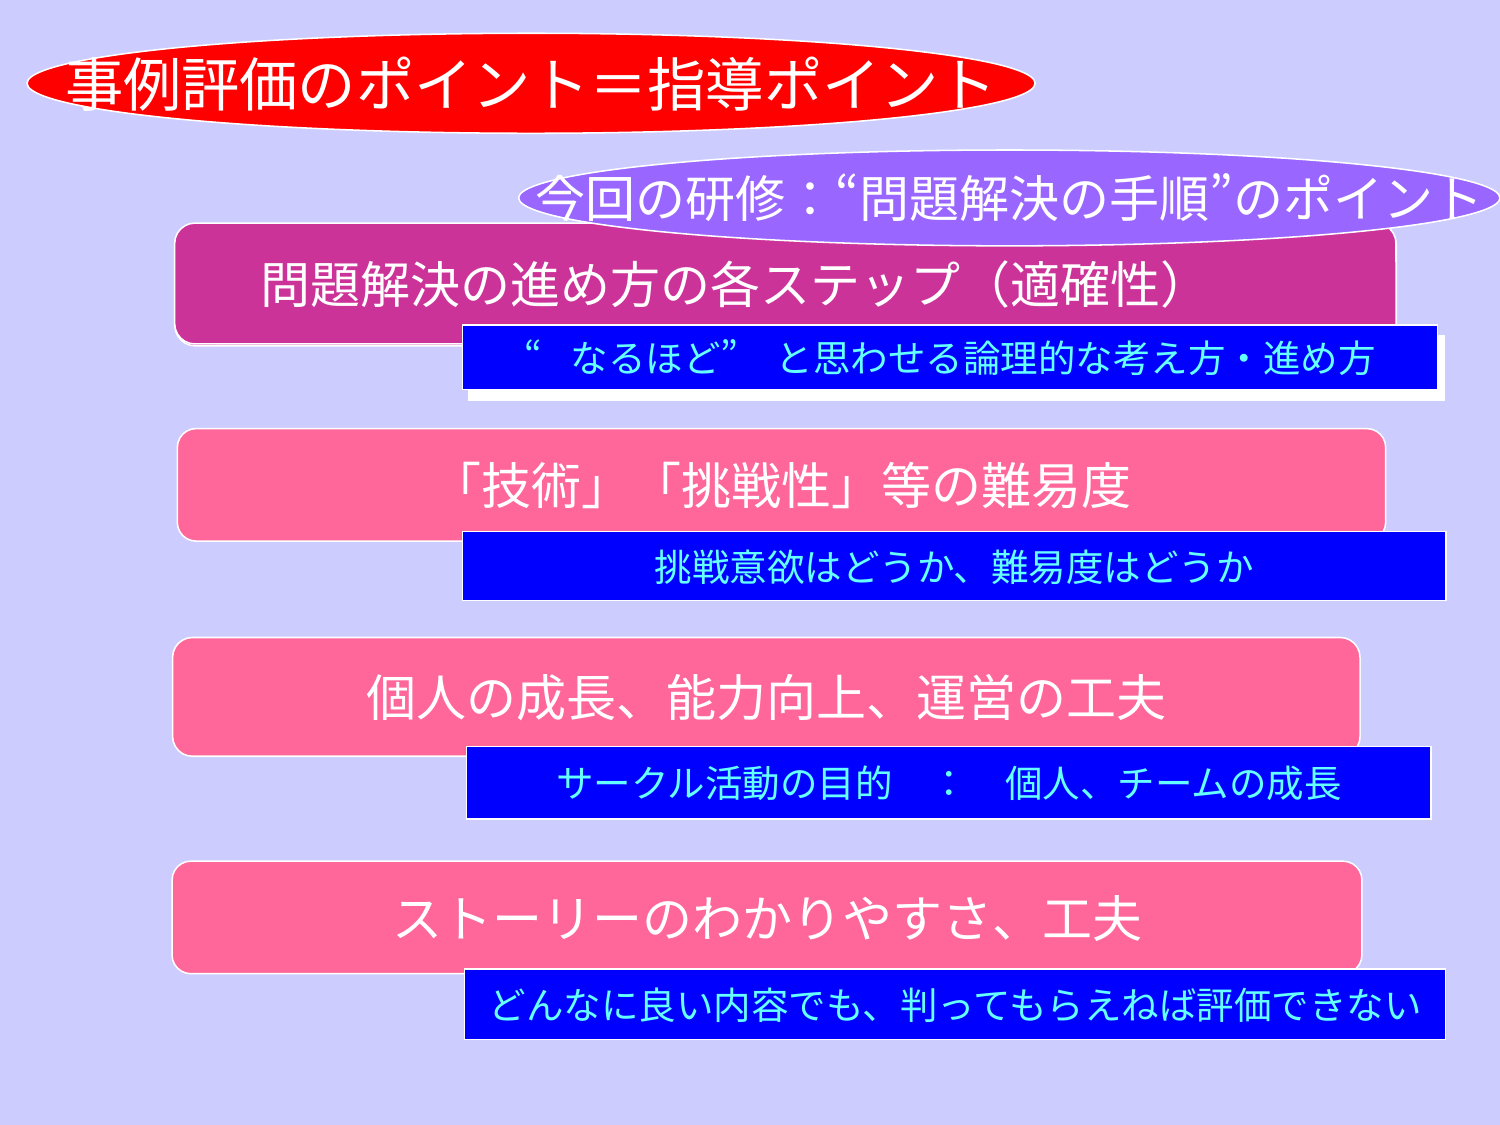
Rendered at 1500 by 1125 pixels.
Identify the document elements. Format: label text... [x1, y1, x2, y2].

text_box 挑戦意欲はどうか、難易度はどうか [462, 531, 1446, 601]
text_box 「技術」「挑戦性」等の難易度 [177, 428, 1386, 542]
text_box 事例評価のポイント＝指導ポイント [27, 33, 1036, 134]
text_box どんなに良い内容でも、判ってもらえねば評価できない [464, 968, 1446, 1040]
text_box 個人の成長、能力向上、運営の工夫 [172, 637, 1361, 757]
text_box サークル活動の目的 ： 個人、チームの成長 [466, 746, 1432, 820]
text_box 今回の研修：“問題解決の手順”のポイント [518, 149, 1500, 223]
text_box ストーリーのわかりやすさ、工夫 [172, 861, 1362, 974]
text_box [174, 224, 1445, 401]
